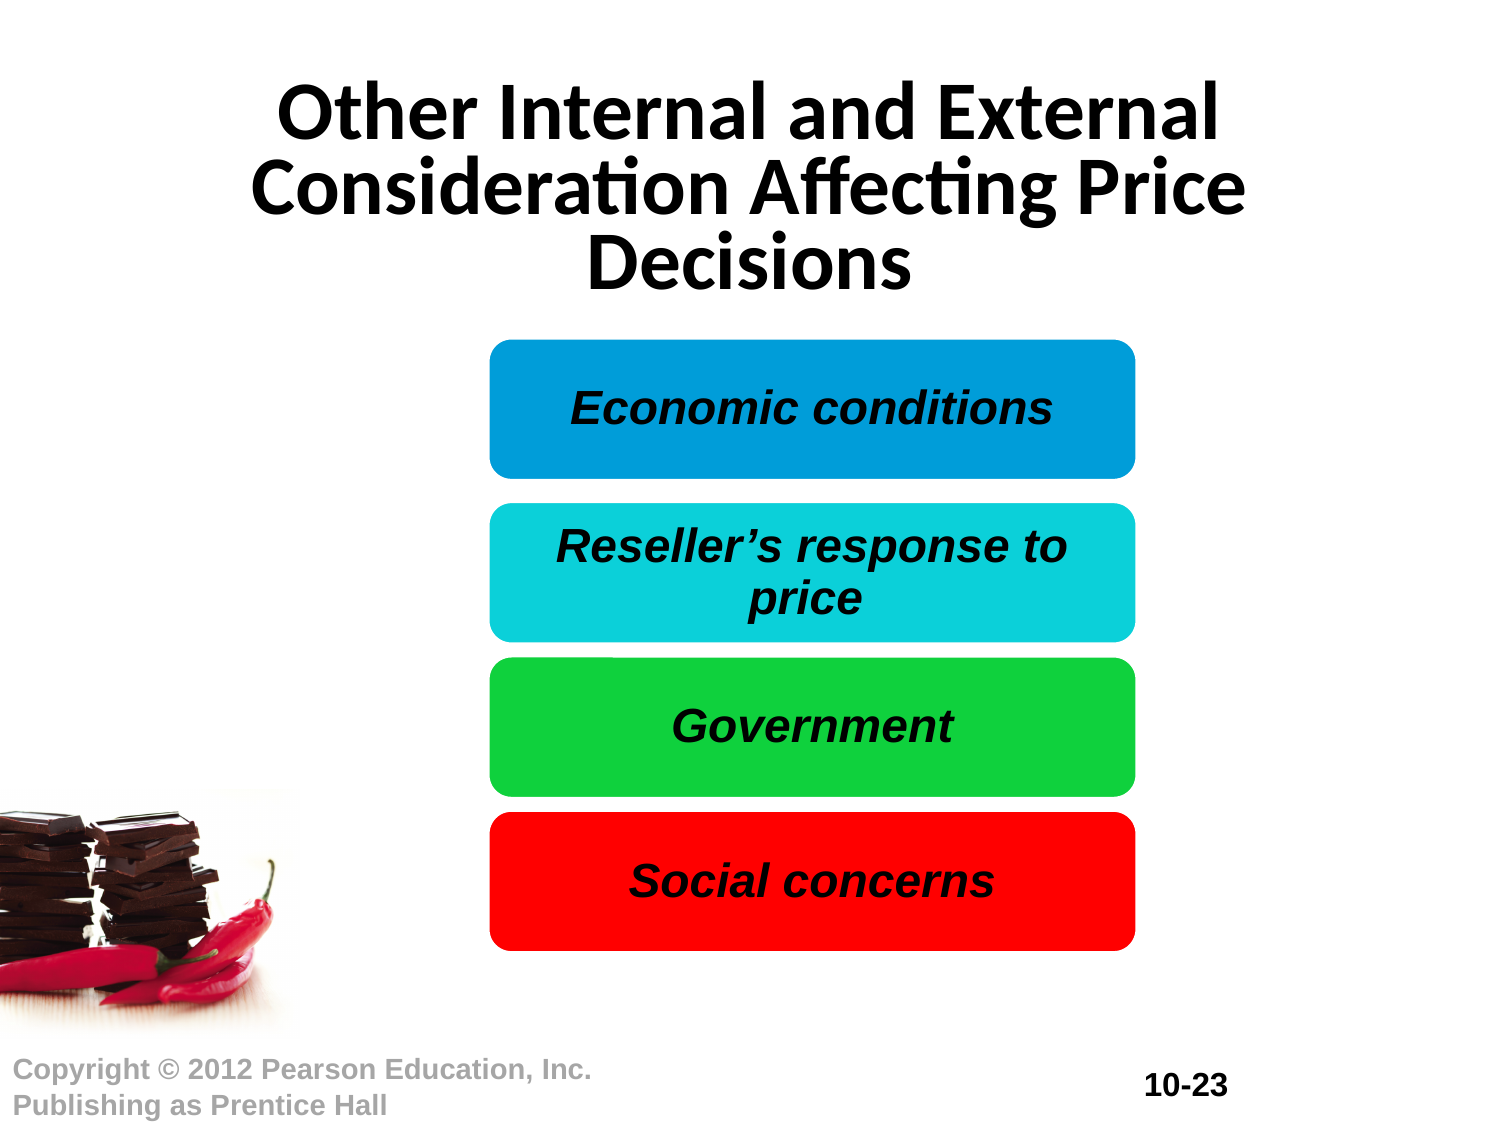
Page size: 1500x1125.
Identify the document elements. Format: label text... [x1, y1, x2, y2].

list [487, 337, 1138, 963]
list [149, 237, 1326, 301]
title Other Internal and External Consideration Affecting Price Decisions [112, 37, 1388, 351]
picture [0, 789, 300, 1039]
